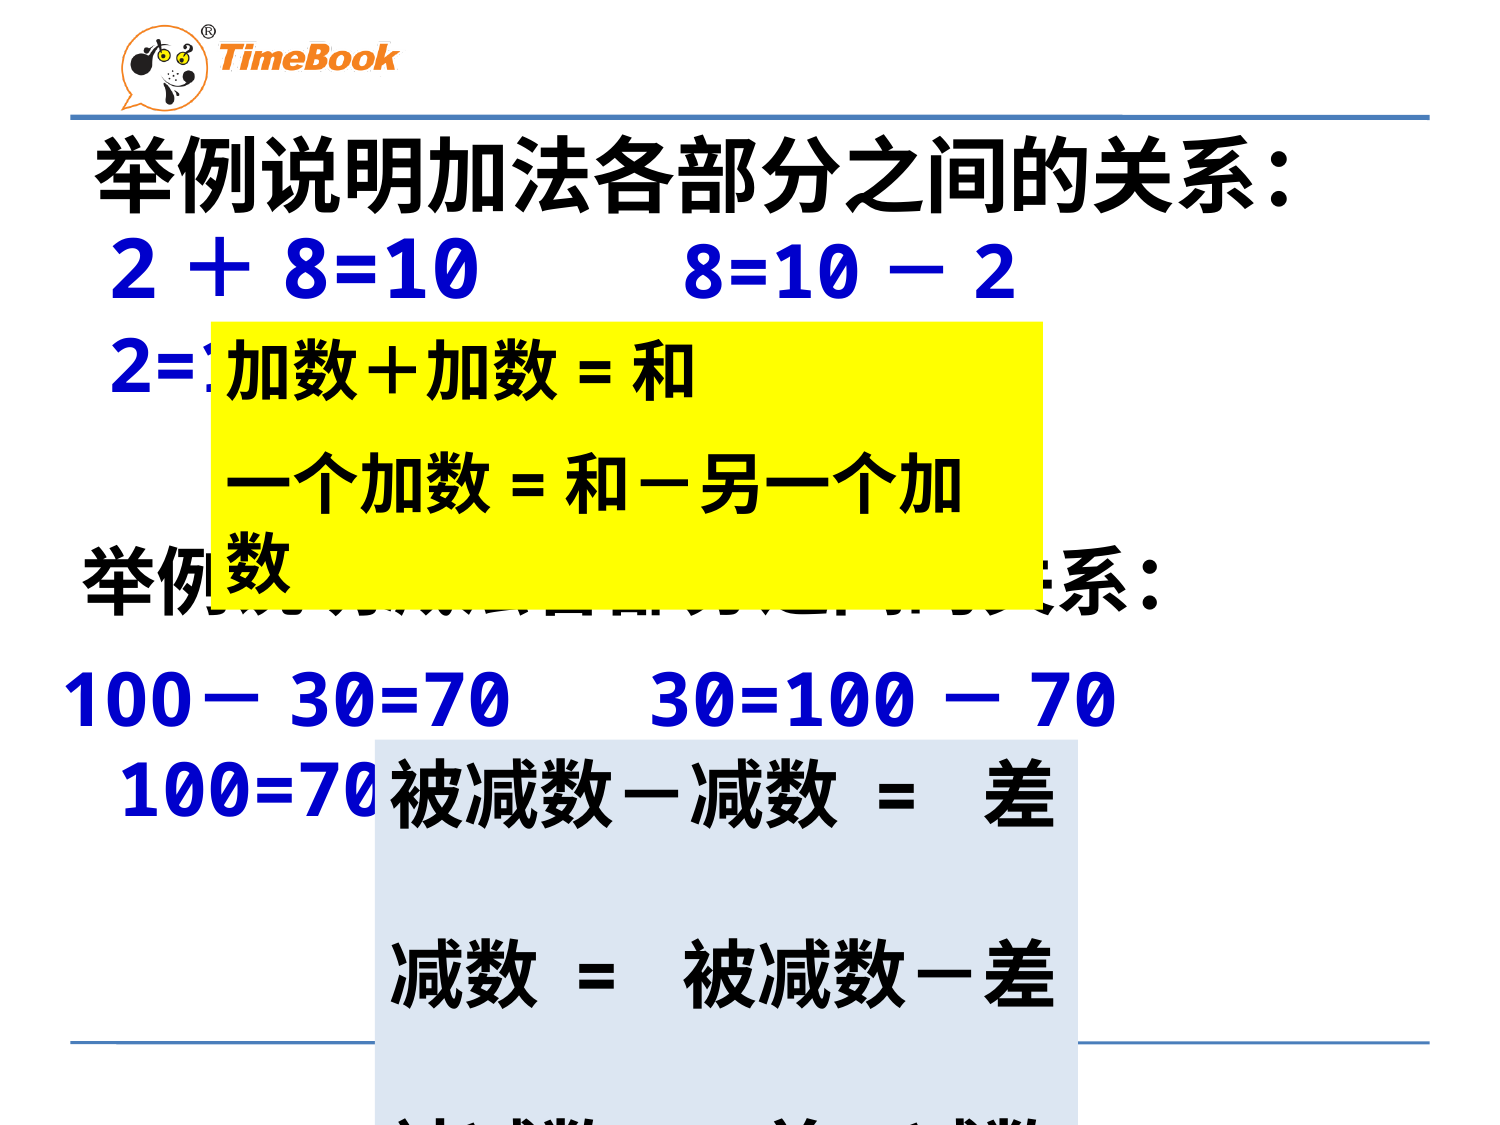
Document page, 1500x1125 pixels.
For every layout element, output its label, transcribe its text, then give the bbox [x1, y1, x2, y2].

text_box 举例说明减法各部分之间的关系： [66, 527, 1221, 633]
text_box 2＋8=10 8=10－2 2=10－8 [93, 199, 1395, 415]
text_box 举例说明加法各部分之间的关系： [78, 115, 1358, 231]
text_box －30=70 30=100－70 100=70＋30 [46, 644, 1409, 840]
picture [118, 22, 408, 113]
text_box 加数＋加数=和 一个加数=和－另一个加数 [210, 321, 1043, 610]
text_box 被减数－减数 = 差 减数 = 被减数－差 被减数 = 差＋减数 [374, 739, 1078, 1125]
